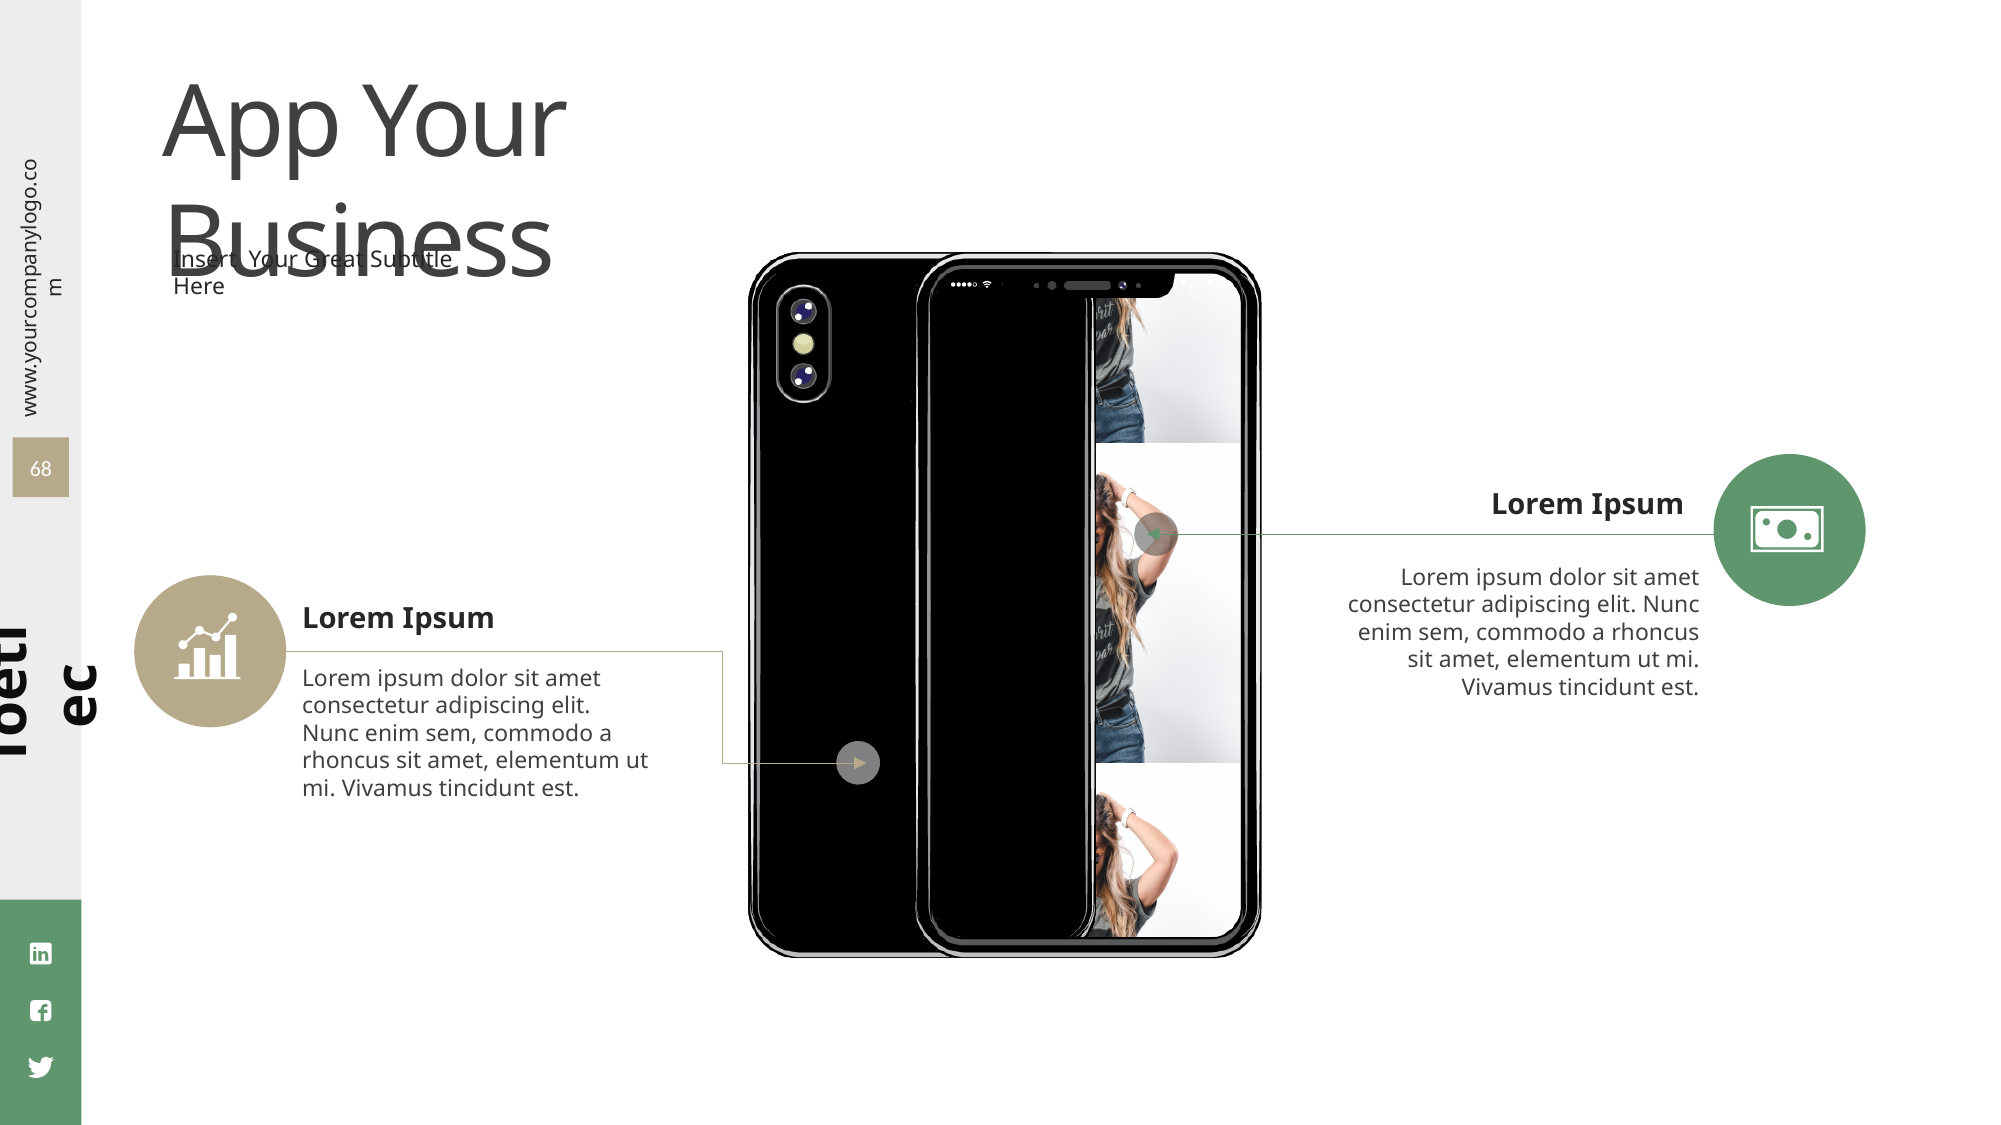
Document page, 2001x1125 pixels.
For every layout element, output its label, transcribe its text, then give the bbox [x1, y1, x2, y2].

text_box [1750, 506, 1824, 553]
text_box [1713, 453, 1866, 607]
text_box Lorem ipsum dolor sit amet consectetur adipiscing elit. Nunc enim sem, commodo a rhoncus sit amet, elementum ut mi. Vivamus tincidunt est. [1332, 554, 1715, 707]
text_box Lorem ipsum dolor sit amet consectetur adipiscing elit. Nunc enim sem, commodo a rhoncus sit amet, elementum ut mi. Vivamus tincidunt est. [287, 656, 665, 809]
text_box App Your Business [147, 116, 677, 236]
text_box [748, 252, 1262, 958]
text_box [174, 612, 241, 680]
text_box Lorem Ipsum [287, 592, 748, 643]
text_box Lorem Ipsum [1262, 478, 1699, 528]
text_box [578, 651, 867, 764]
picture [928, 261, 1250, 947]
text_box [134, 575, 287, 728]
text_box Insert Your Great Subtitle Here [158, 237, 512, 307]
slide_number 68 [12, 437, 69, 498]
